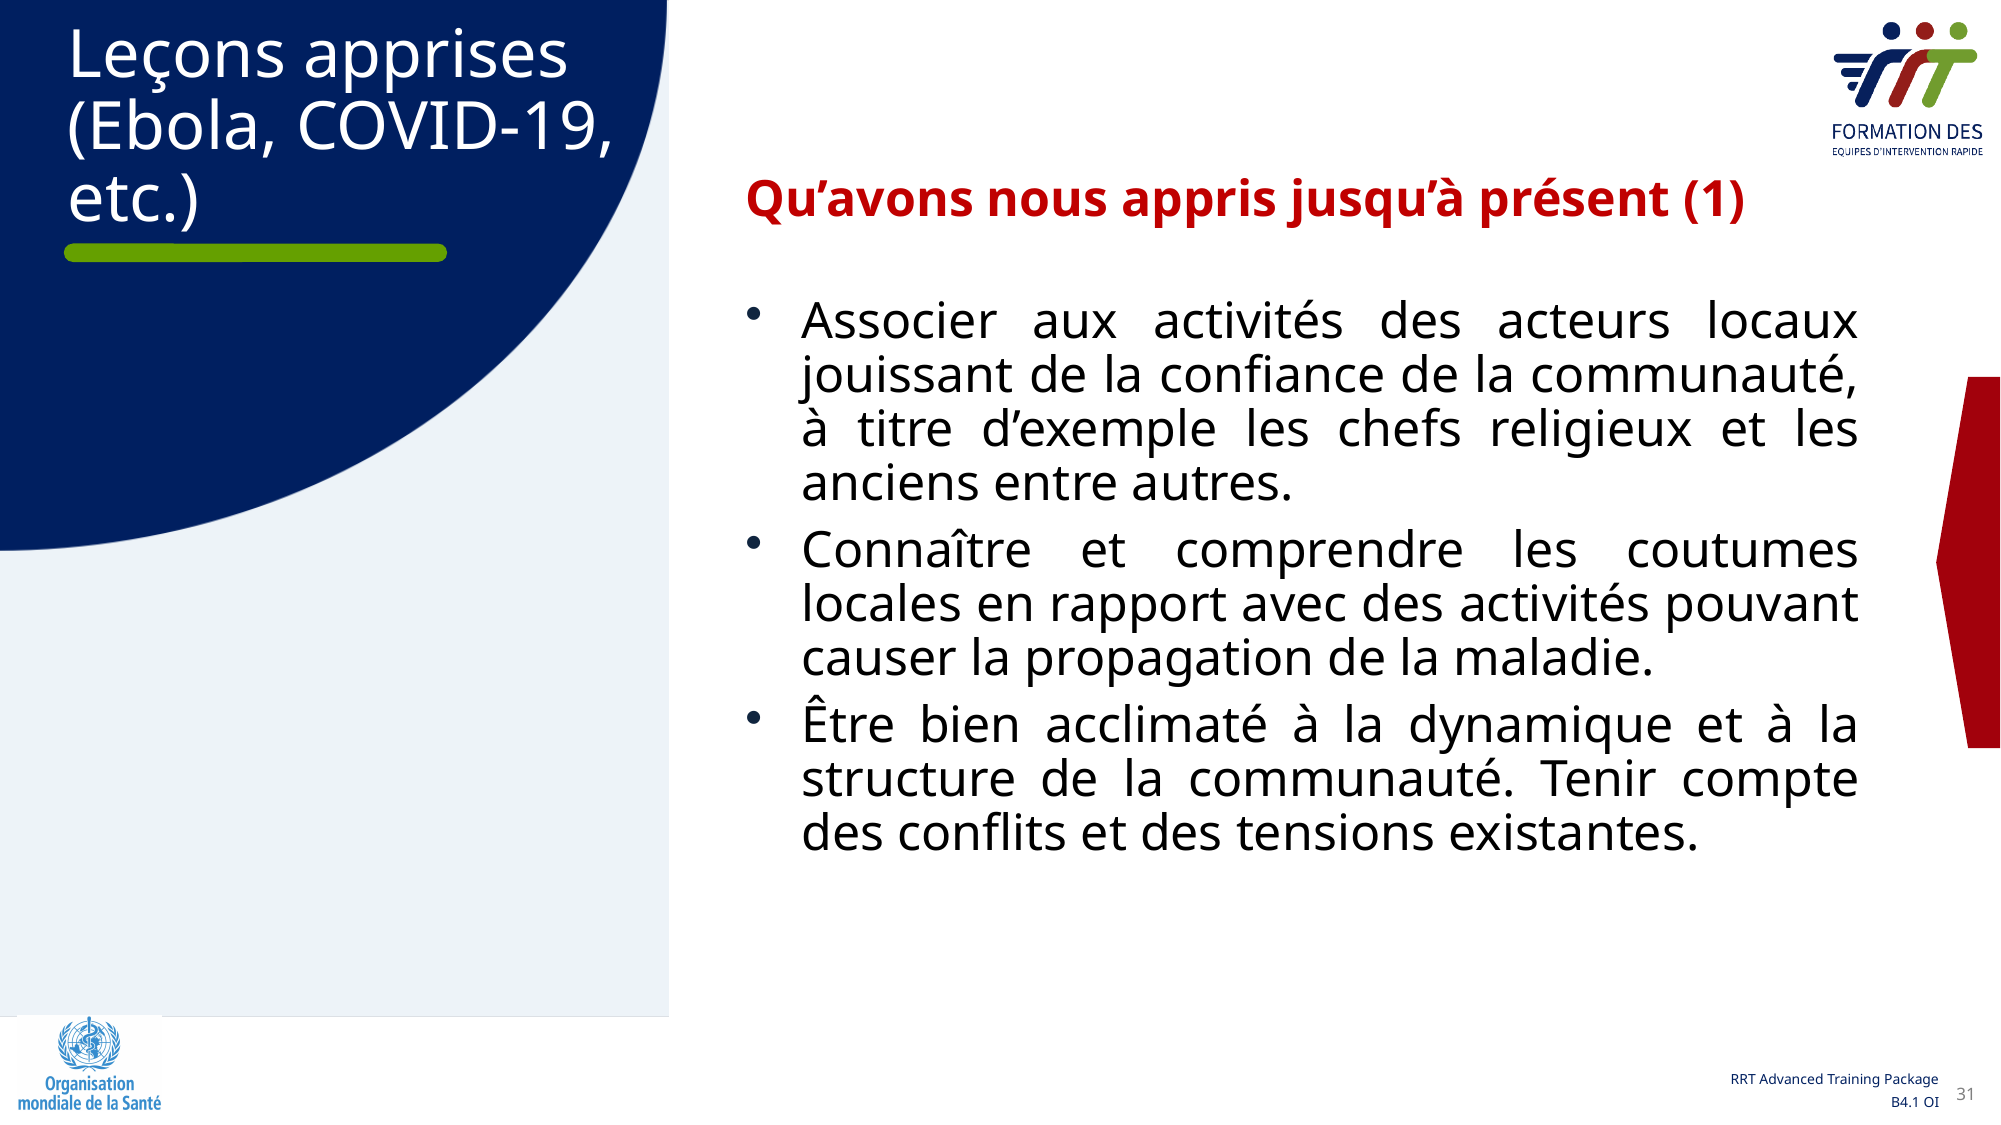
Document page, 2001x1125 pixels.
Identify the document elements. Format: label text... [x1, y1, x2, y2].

title Leçons apprises (Ebola, COVID-19, etc.) [52, 51, 694, 206]
picture [0, 0, 669, 1111]
picture [1832, 21, 1983, 157]
list Qu’avons nous appris jusqu’à présent (1) Associer aux activités des acteurs locaux jouissant de la confiance de la communauté, à titre d’exemple les chefs religieux et les anciens entre autres. Connaître et comprendre les coutumes locales en rapport avec des activités pouvant causer la propagation de la maladie. Être bien acclimaté à la dynamique et à la structure de la communauté. Tenir compte des conflits et des tensions existantes. [729, 165, 1876, 960]
